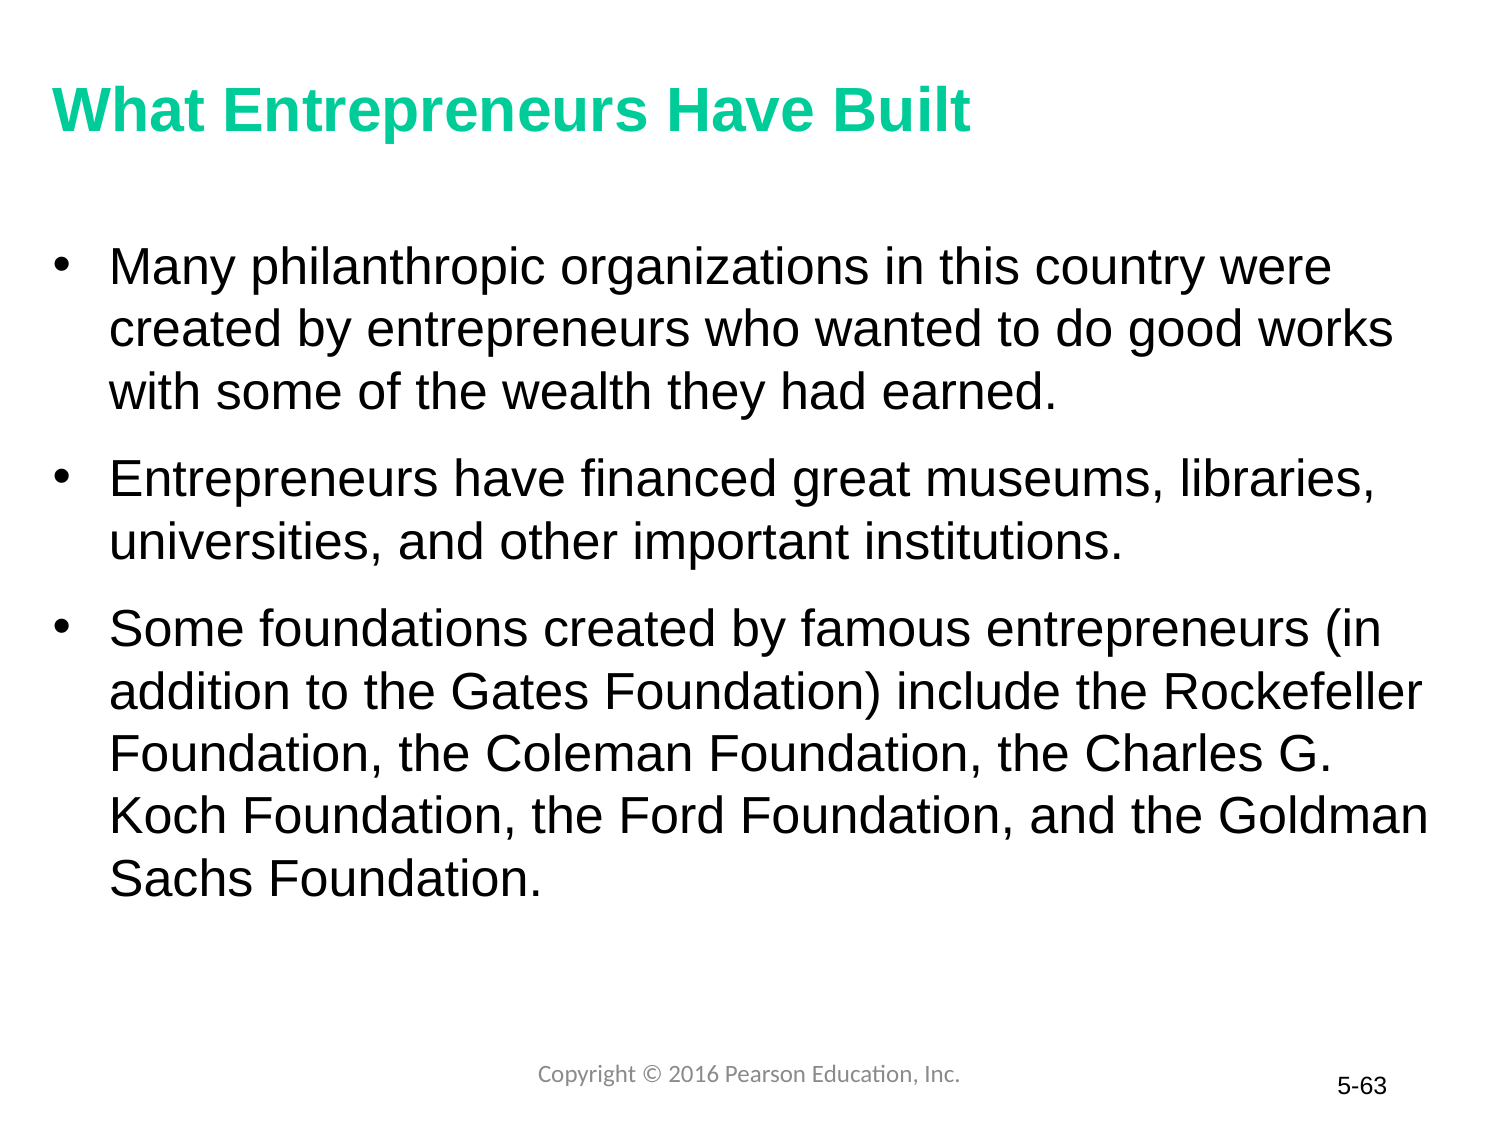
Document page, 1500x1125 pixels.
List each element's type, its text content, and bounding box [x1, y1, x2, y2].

title What Entrepreneurs Have Built [37, 12, 1388, 200]
list Many philanthropic organizations in this country were created by entrepreneurs who wanted to do good works with some of the wealth they had earned. Entrepreneurs have financed great museums, libraries, universities, and other important institutions. Some foundations created by famous entrepreneurs (in addition to the Gates Foundation) include the Rockefeller Foundation, the Coleman Foundation, the Charles G. Koch Foundation, the Ford Foundation, and the Goldman Sachs Foundation. [37, 224, 1475, 988]
footer Copyright © 2016 Pearson Education, Inc. [512, 1042, 988, 1103]
